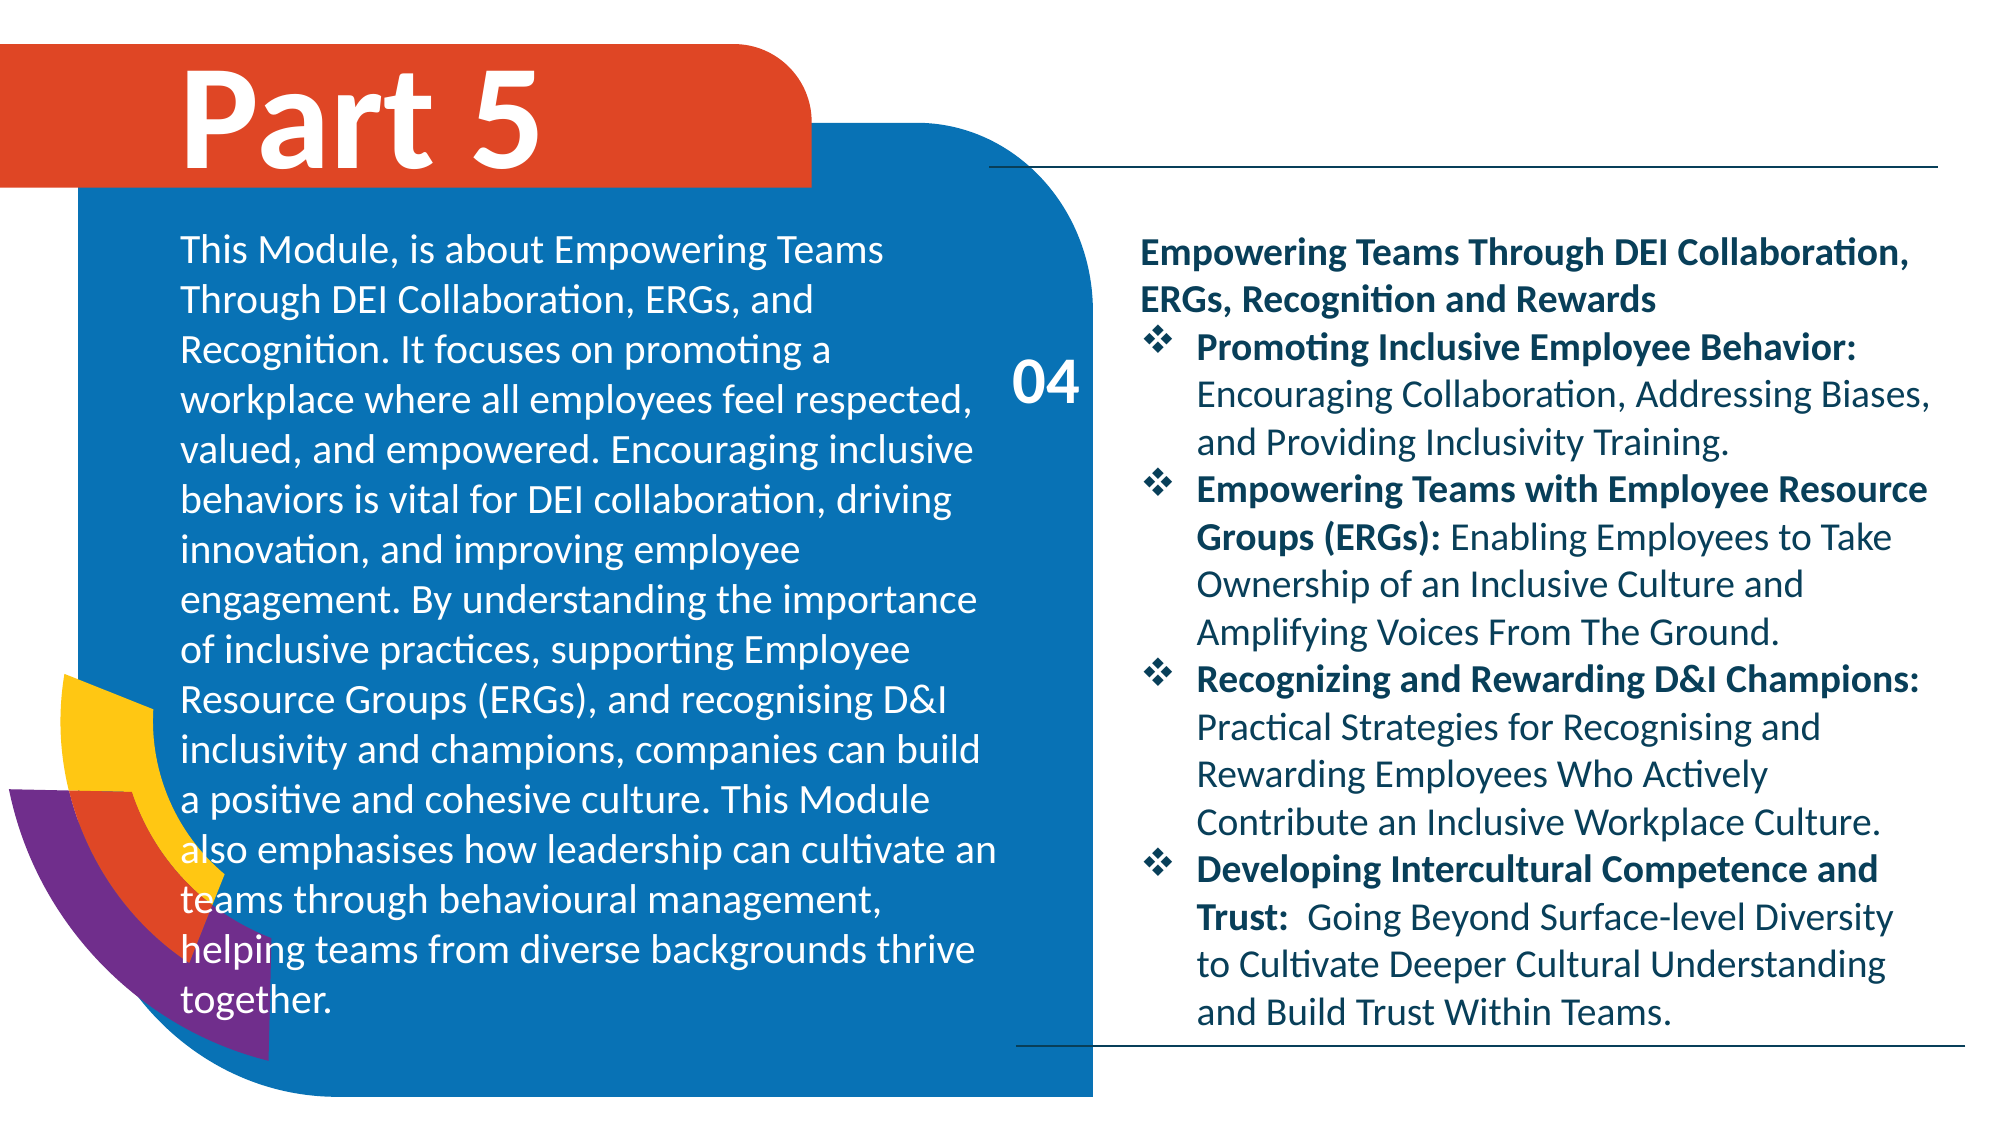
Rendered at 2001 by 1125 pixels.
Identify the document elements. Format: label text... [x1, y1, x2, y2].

text_box This Module, is about Empowering Teams Through DEI Collaboration, ERGs, and Recognition. It focuses on promoting a workplace where all employees feel respected, valued, and empowered. Encouraging inclusive behaviors is vital for DEI collaboration, driving innovation, and improving employee engagement. By understanding the importance of inclusive practices, supporting Employee Resource Groups (ERGs), and recognising D&I inclusivity and champions, companies can build a positive and cohesive culture. This Module also emphasises how leadership can cultivate an teams through behavioural management, helping teams from diverse backgrounds thrive together. [165, 214, 1017, 426]
text_box Part 5 [165, 31, 649, 128]
list 04 [988, 325, 1104, 439]
text_box Empowering Teams Through DEI Collaboration, ERGs, Recognition and Rewards Promoting Inclusive Employee Behavior: Encouraging Collaboration, Addressing Biases, and Providing Inclusivity Training. Empowering Teams with Employee Resource Groups (ERGs): Enabling Employees to Take Ownership of an Inclusive Culture and Amplifying Voices From The Ground. Recognizing and Rewarding D&I Champions: Practical Strategies for Recognising and Rewarding Employees Who Actively Contribute an Inclusive Workplace Culture. Developing Intercultural Competence and Trust: Going Beyond Surface-level Diversity to Cultivate Deeper Cultural Understanding and Build Trust Within Teams. [1125, 572, 1949, 686]
